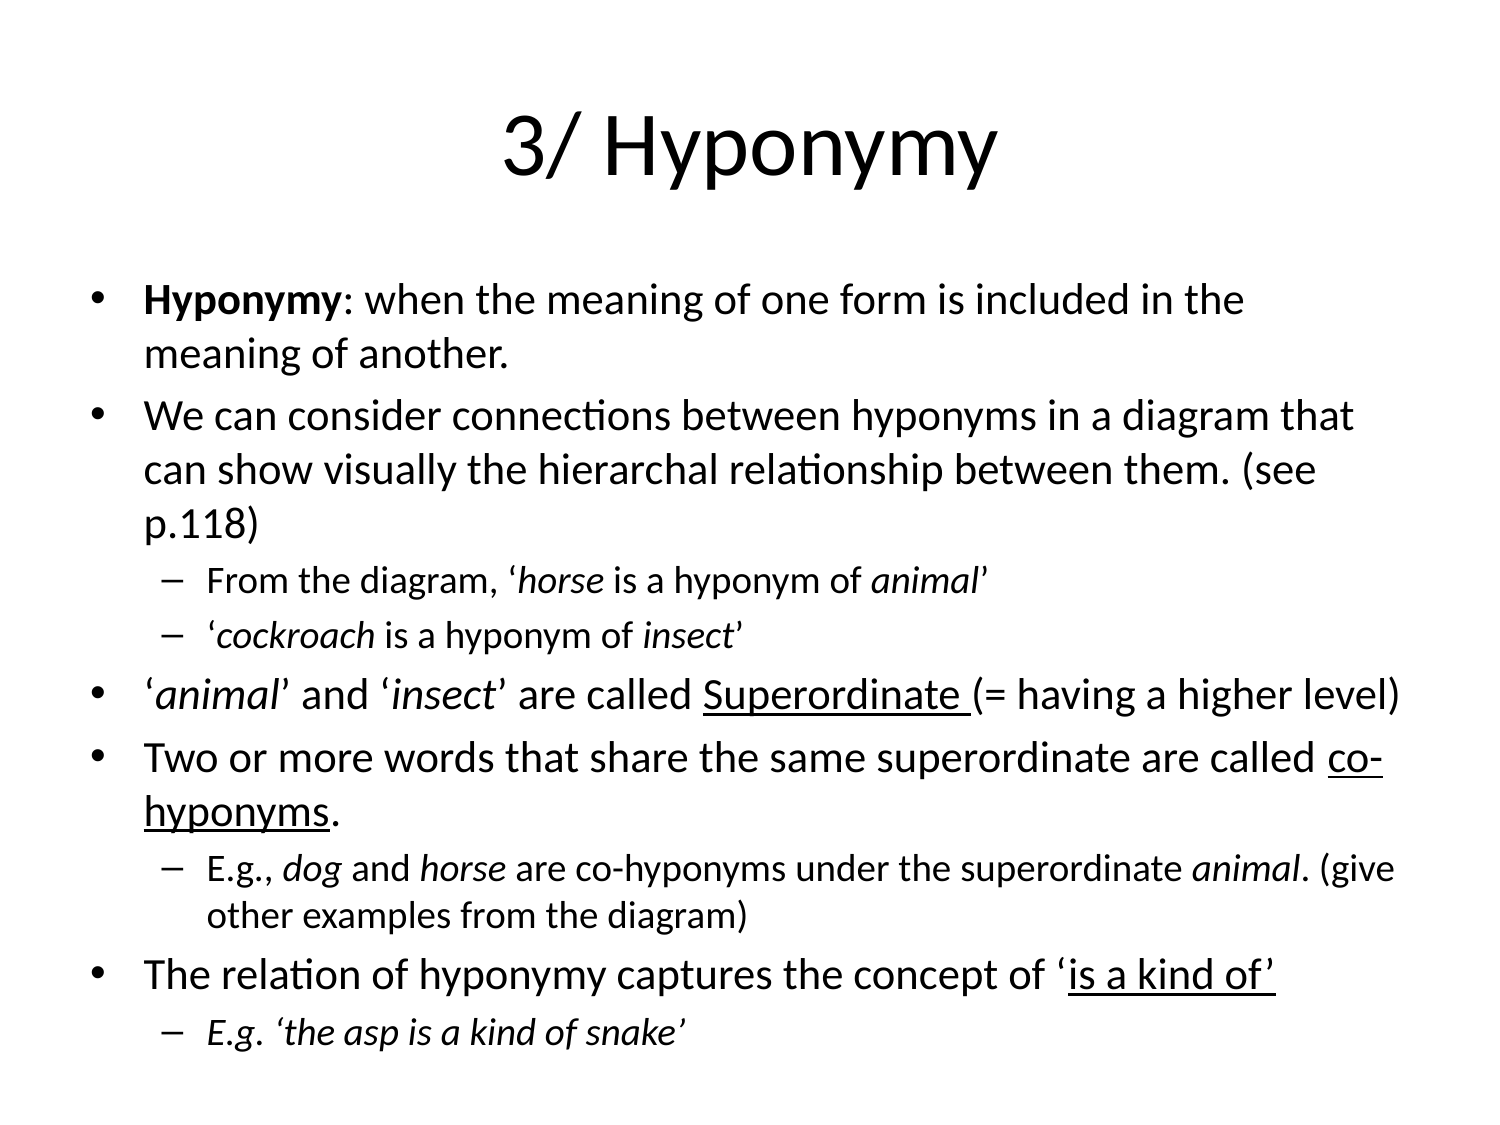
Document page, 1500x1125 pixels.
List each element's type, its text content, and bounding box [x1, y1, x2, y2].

title 3/ Hyponymy [75, 45, 1425, 233]
list Hyponymy: when the meaning of one form is included in the meaning of another. We can consider connections between hyponyms in a diagram that can show visually the hierarchal relationship between them. (see p.118) From the diagram, ‘horse is a hyponym of animal’ ‘cockroach is a hyponym of insect’ ‘animal’ and ‘insect’ are called Superordinate (= having a higher level) Two or more words that share the same superordinate are called co-hyponyms. E.g., dog and horse are co-hyponyms under the superordinate animal. (give other examples from the diagram) The relation of hyponymy captures the concept of ‘is a kind of’ E.g. ‘the asp is a kind of snake’ [75, 262, 1425, 1088]
